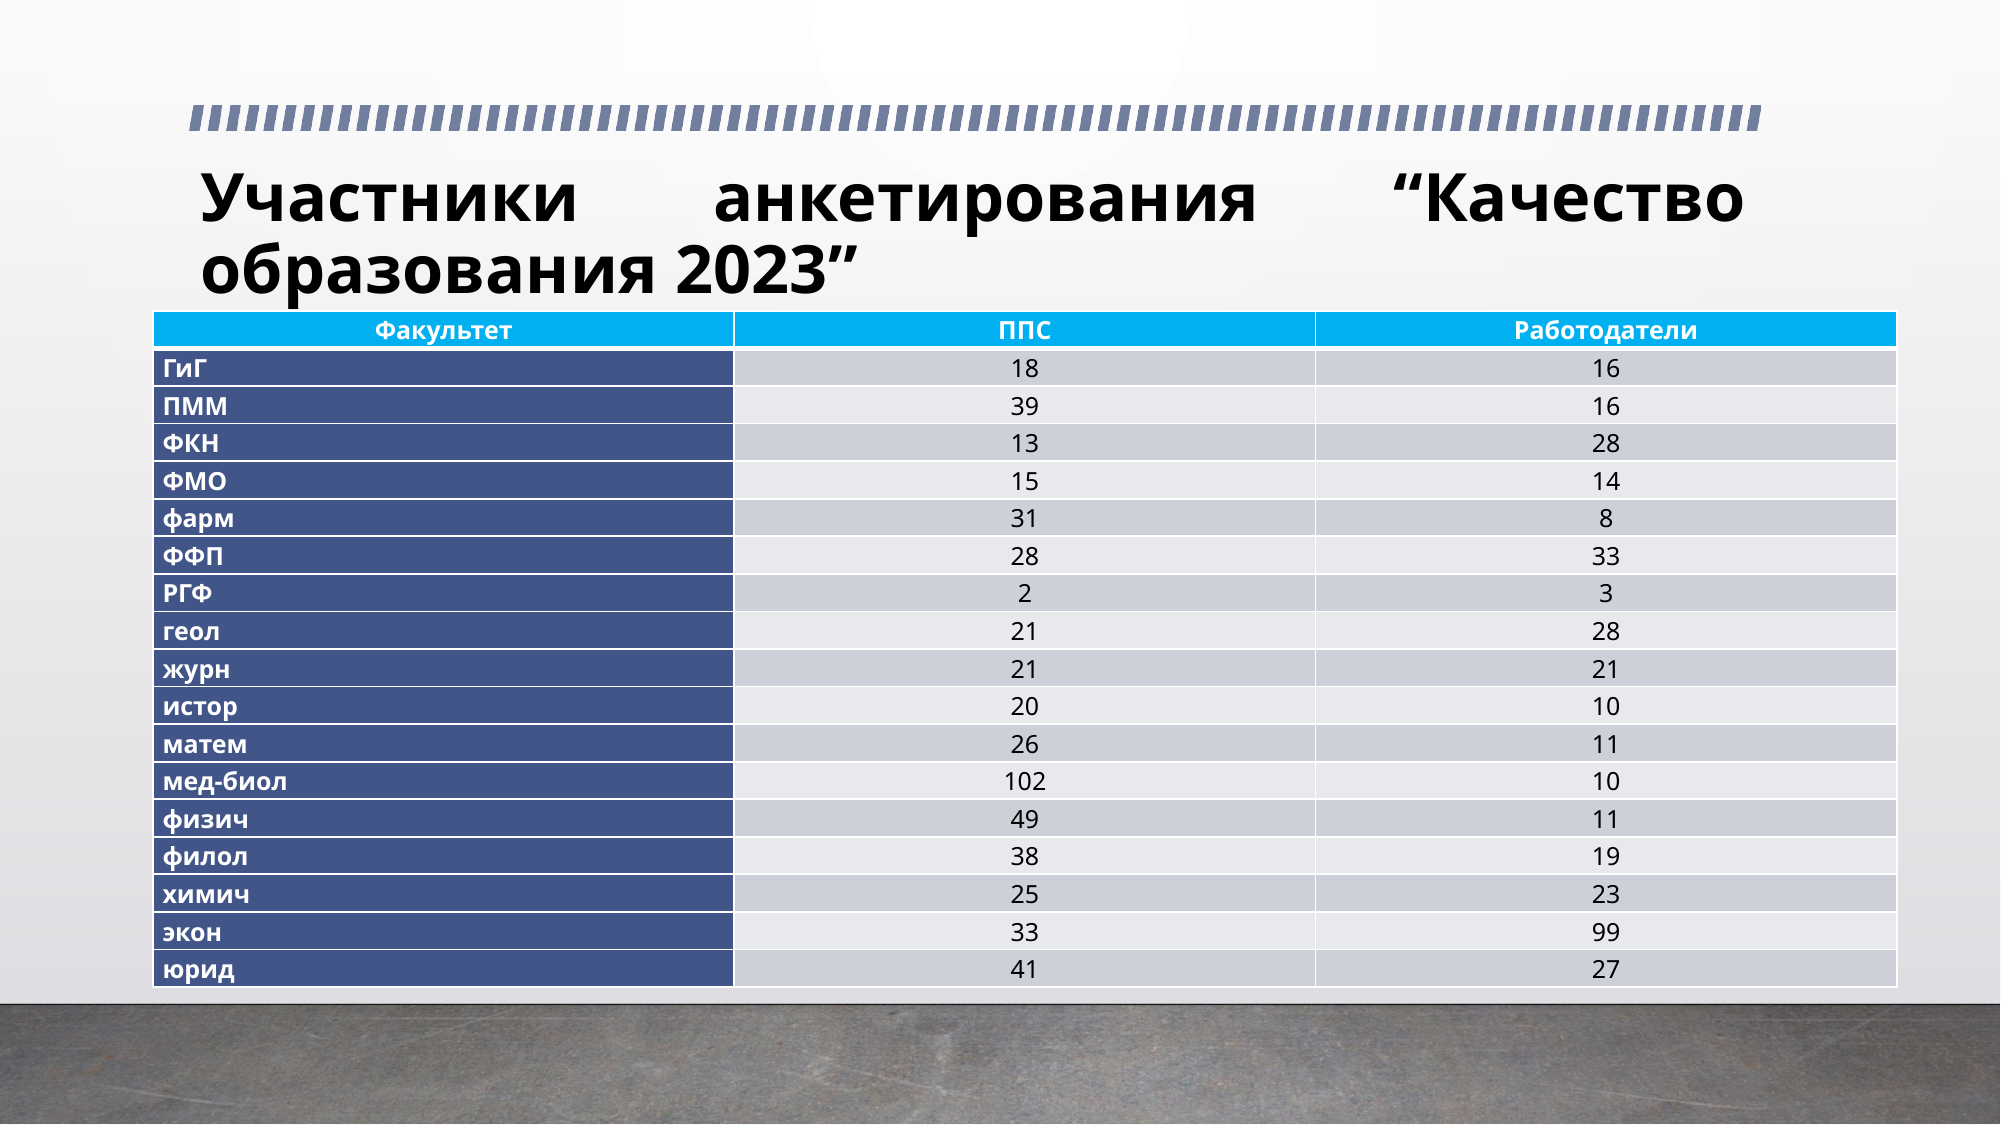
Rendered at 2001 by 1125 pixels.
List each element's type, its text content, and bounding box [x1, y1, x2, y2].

table_cell 2 [735, 575, 1315, 611]
table_cell 102 [735, 763, 1315, 798]
table_cell 18 [735, 351, 1315, 385]
table_cell филол [154, 838, 733, 873]
table_cell ГиГ [154, 351, 733, 385]
table_header Факультет [154, 312, 733, 346]
table_cell физич [154, 800, 733, 836]
table_cell 16 [1316, 351, 1896, 385]
table_cell 10 [1316, 763, 1896, 798]
table_cell геол [154, 612, 733, 648]
table_cell 3 [1316, 575, 1896, 611]
table_cell 14 [1316, 462, 1896, 498]
table_cell ФМО [154, 462, 733, 498]
table_cell 41 [735, 950, 1315, 986]
table_cell экон [154, 913, 733, 949]
table_cell 8 [1316, 500, 1896, 535]
table_cell фарм [154, 500, 733, 535]
table_cell матем [154, 725, 733, 761]
table_cell 39 [735, 387, 1315, 423]
table_cell юрид [154, 950, 733, 986]
table_cell 99 [1316, 913, 1896, 949]
table_cell 23 [1316, 875, 1896, 911]
table_cell 21 [735, 650, 1315, 686]
table_cell 15 [735, 462, 1315, 498]
table_cell 26 [735, 725, 1315, 761]
title Участники анкетирования “Качество образования 2023” [185, 156, 1761, 310]
table_cell 49 [735, 800, 1315, 836]
table_cell 33 [735, 913, 1315, 949]
table_cell РГФ [154, 575, 733, 611]
table_cell 28 [1316, 424, 1896, 460]
table_cell 31 [735, 500, 1315, 535]
table_cell ПММ [154, 387, 733, 423]
table_cell 20 [735, 687, 1315, 723]
table_cell 21 [735, 612, 1315, 648]
table_cell 11 [1316, 725, 1896, 761]
table_cell 28 [1316, 612, 1896, 648]
table_cell ФКН [154, 424, 733, 460]
table_cell истор [154, 687, 733, 723]
table_cell 16 [1316, 387, 1896, 423]
table_cell 21 [1316, 650, 1896, 686]
table_cell 11 [1316, 800, 1896, 836]
table_cell 38 [735, 838, 1315, 873]
table_cell журн [154, 650, 733, 686]
table_header ППС [735, 312, 1315, 346]
table_header Работодатели [1316, 312, 1896, 346]
table_cell 19 [1316, 838, 1896, 873]
table_cell 28 [735, 537, 1315, 573]
table_cell 10 [1316, 687, 1896, 723]
table_cell 25 [735, 875, 1315, 911]
table_cell химич [154, 875, 733, 911]
table_cell 13 [735, 424, 1315, 460]
picture [0, 1004, 2000, 1124]
table_cell мед-биол [154, 763, 733, 798]
table_cell 27 [1316, 950, 1896, 986]
table_cell ФФП [154, 537, 733, 573]
table_cell 33 [1316, 537, 1896, 573]
